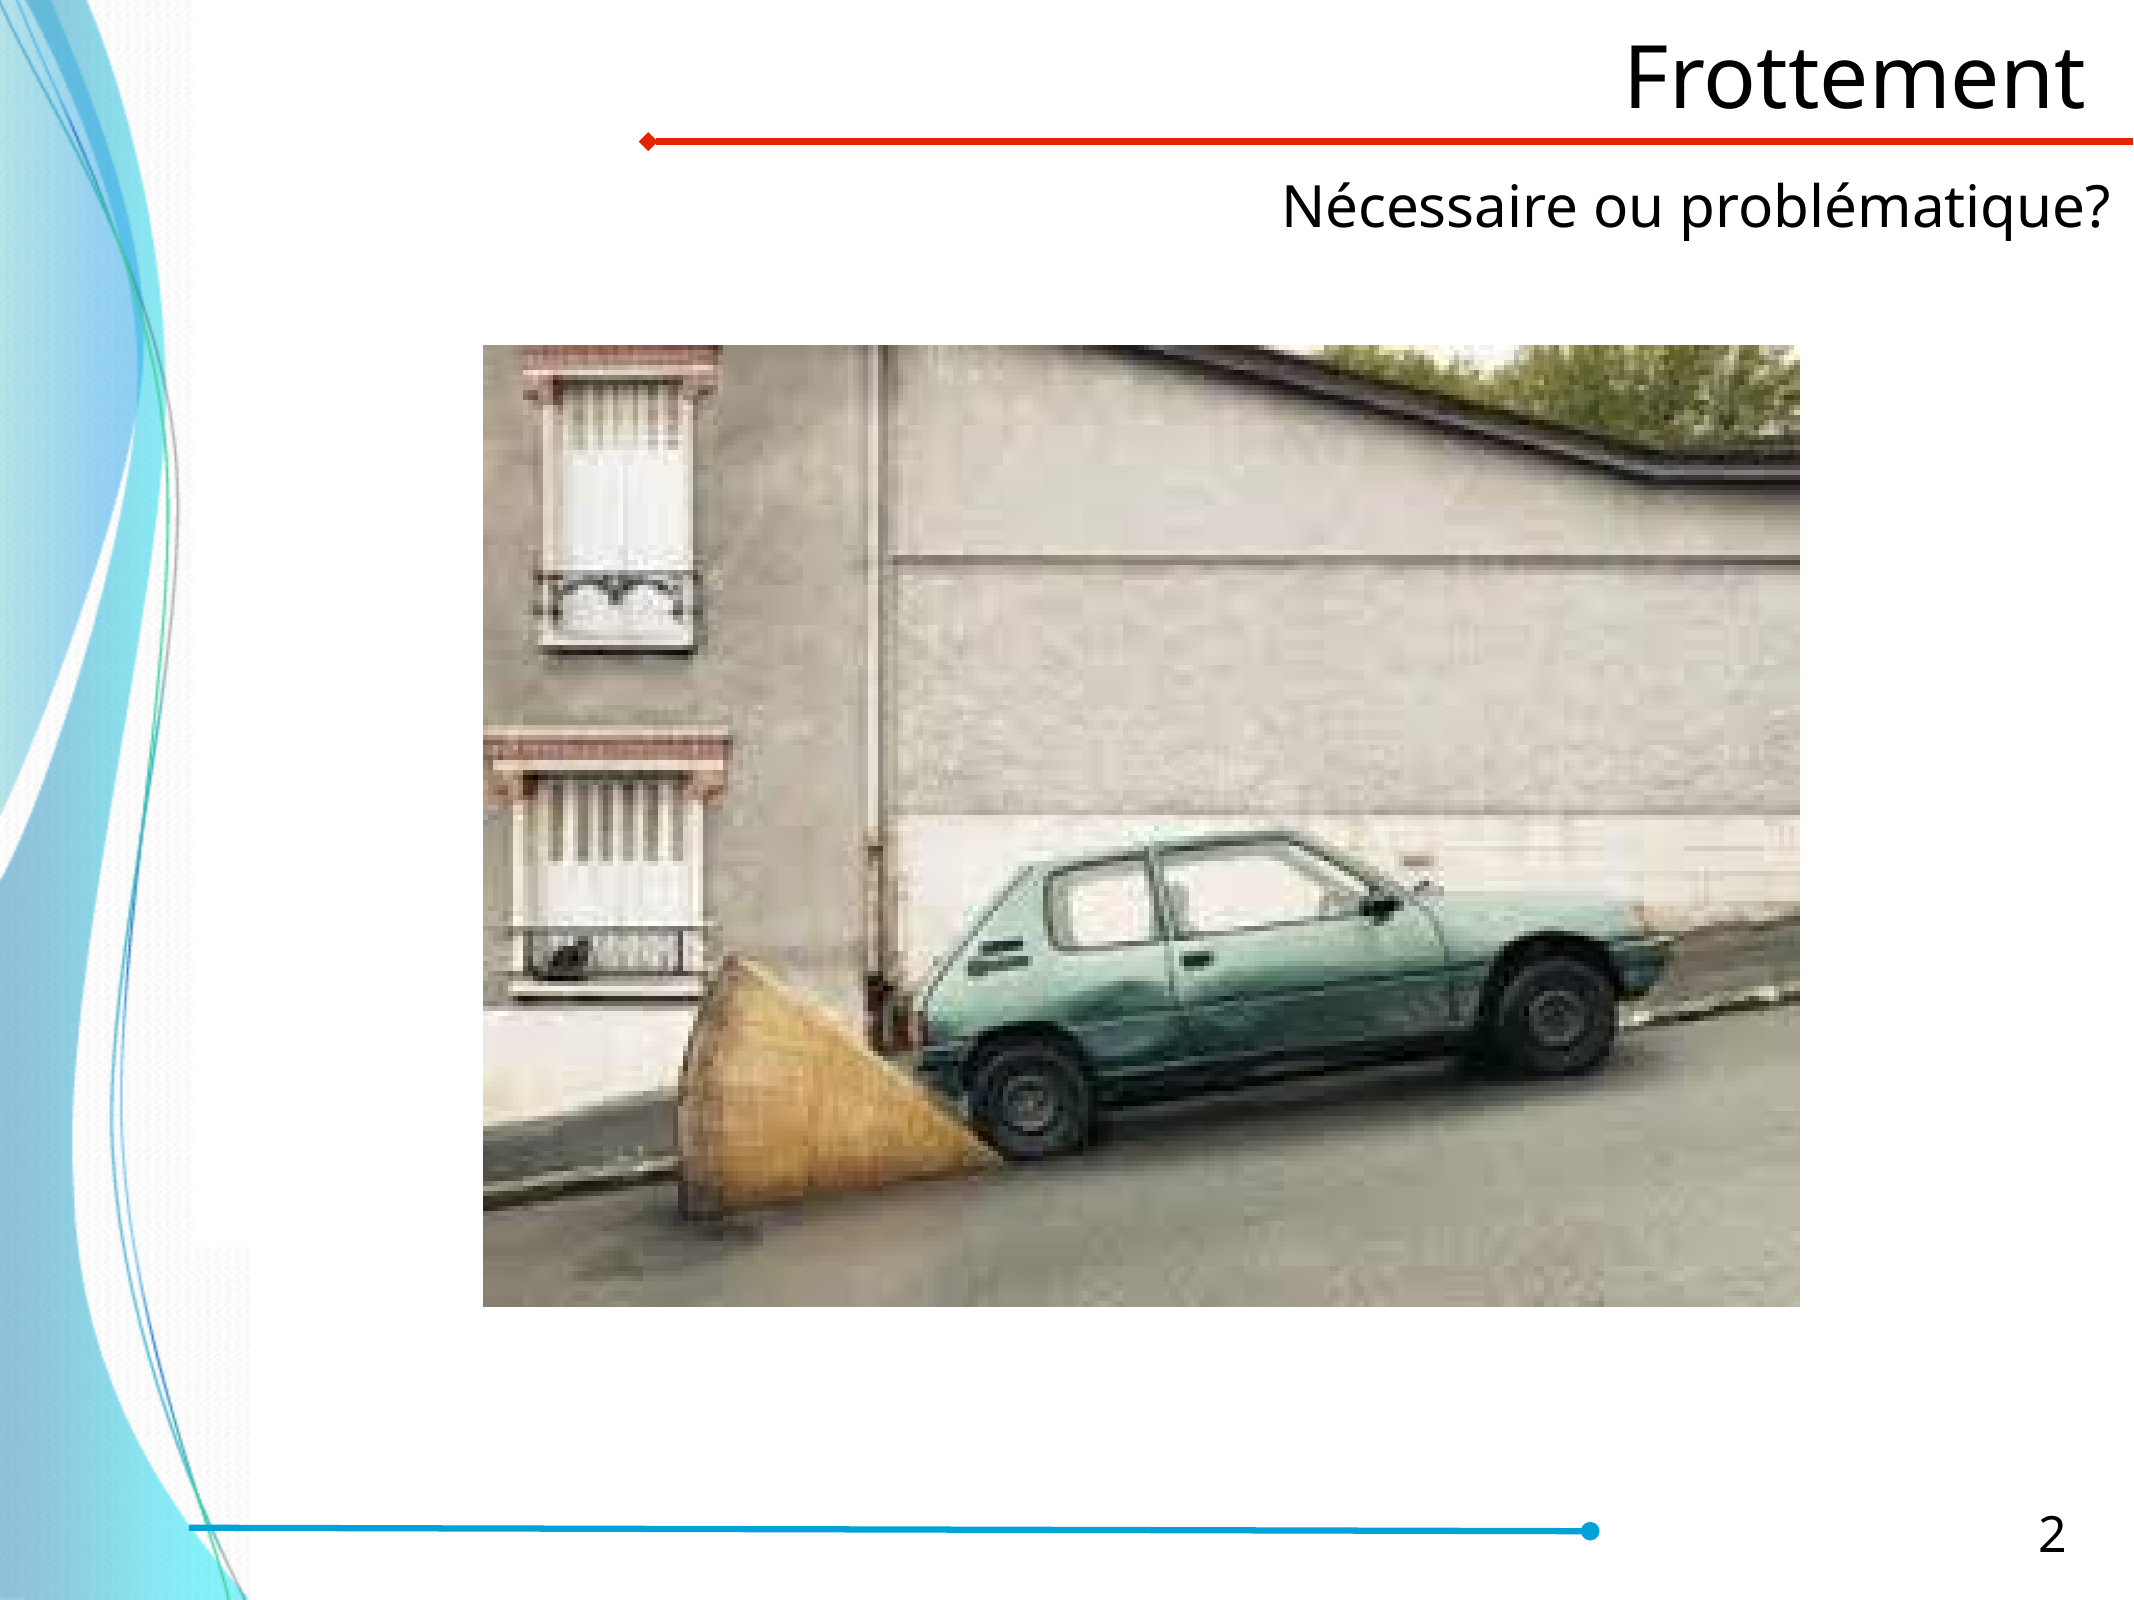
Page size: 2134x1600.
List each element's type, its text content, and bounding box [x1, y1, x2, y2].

picture [483, 345, 1800, 1307]
text_box [261, 1524, 1597, 1538]
text_box [642, 135, 743, 148]
text_box [743, 135, 2094, 223]
picture [0, 0, 251, 1600]
text_box Frottement [743, 13, 2094, 135]
slide_number 2 [2018, 1493, 2088, 1570]
text_box Nécessaire ou problématique? [768, 160, 2119, 248]
